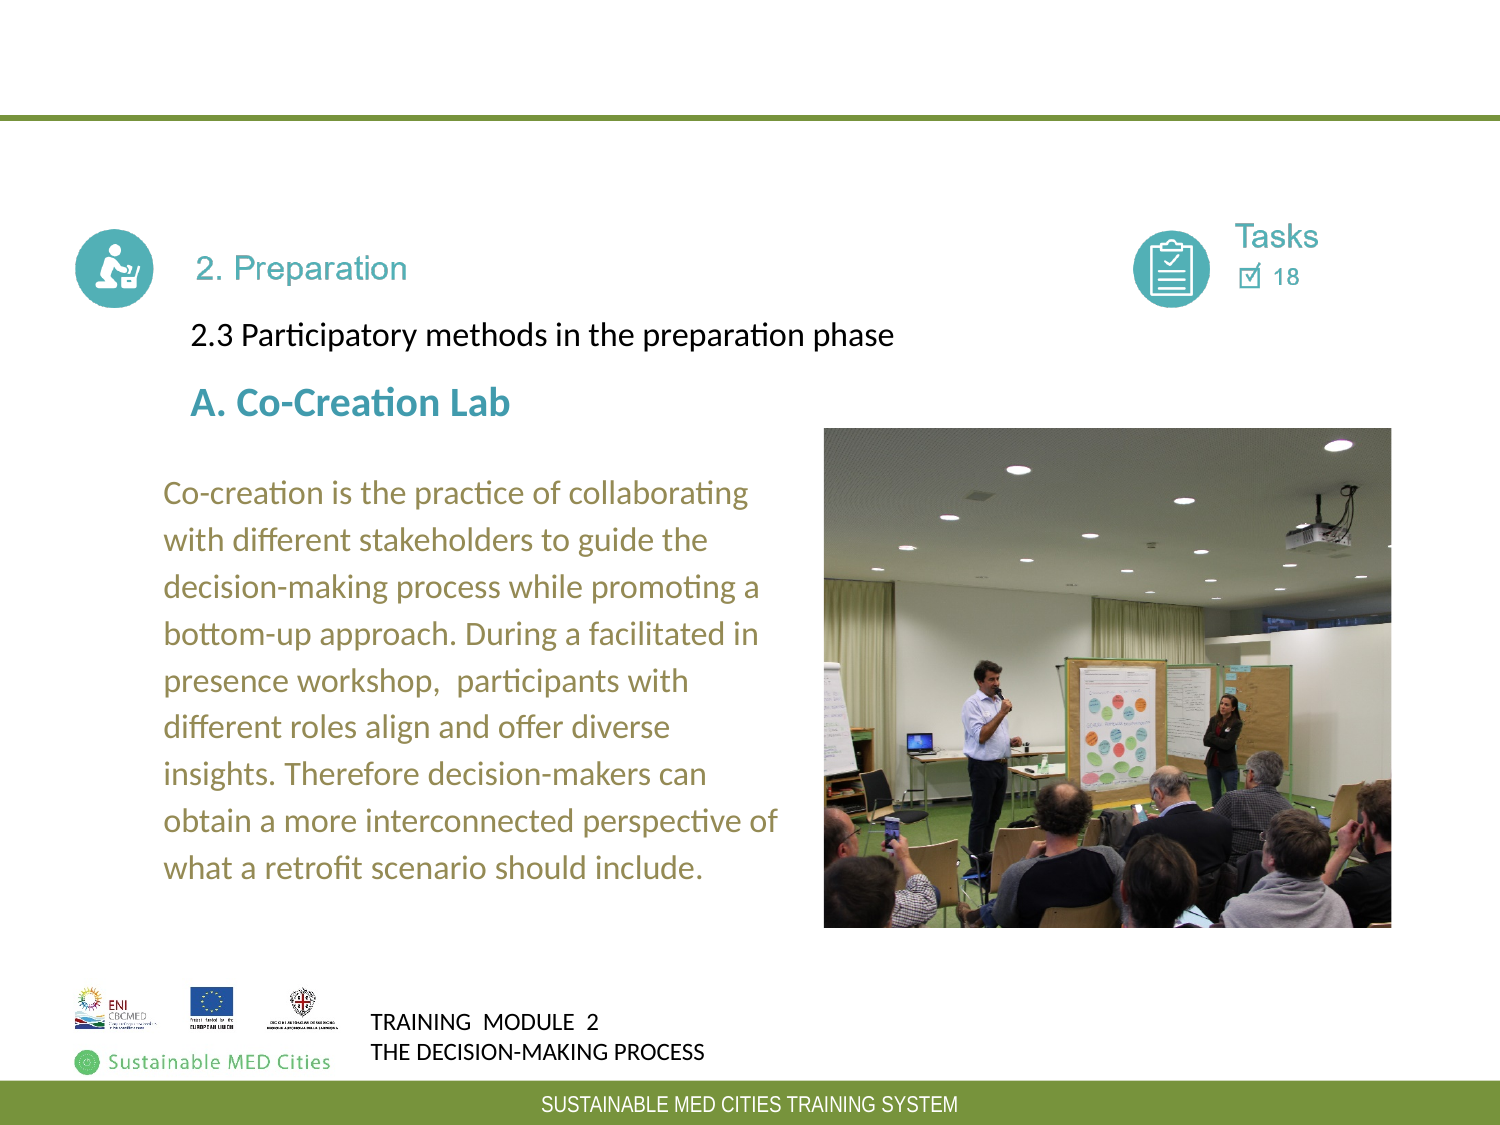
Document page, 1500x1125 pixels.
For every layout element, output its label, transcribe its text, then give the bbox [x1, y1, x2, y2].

picture [62, 978, 356, 1080]
text_box Co-creation is the practice of collaborating with different stakeholders to guide the decision-making process while promoting a bottom-up approach. During a facilitated in presence workshop, participants with different roles align and offer diverse insights. Therefore decision-makers can obtain a more interconnected perspective of what a retrofit scenario should include. [108, 456, 806, 894]
text_box A. Co-Creation Lab [135, 359, 929, 432]
text_box 2.3 Participatory methods in the preparation phase [135, 298, 929, 359]
picture [823, 427, 1392, 929]
picture [74, 229, 709, 308]
picture [1133, 218, 1365, 308]
